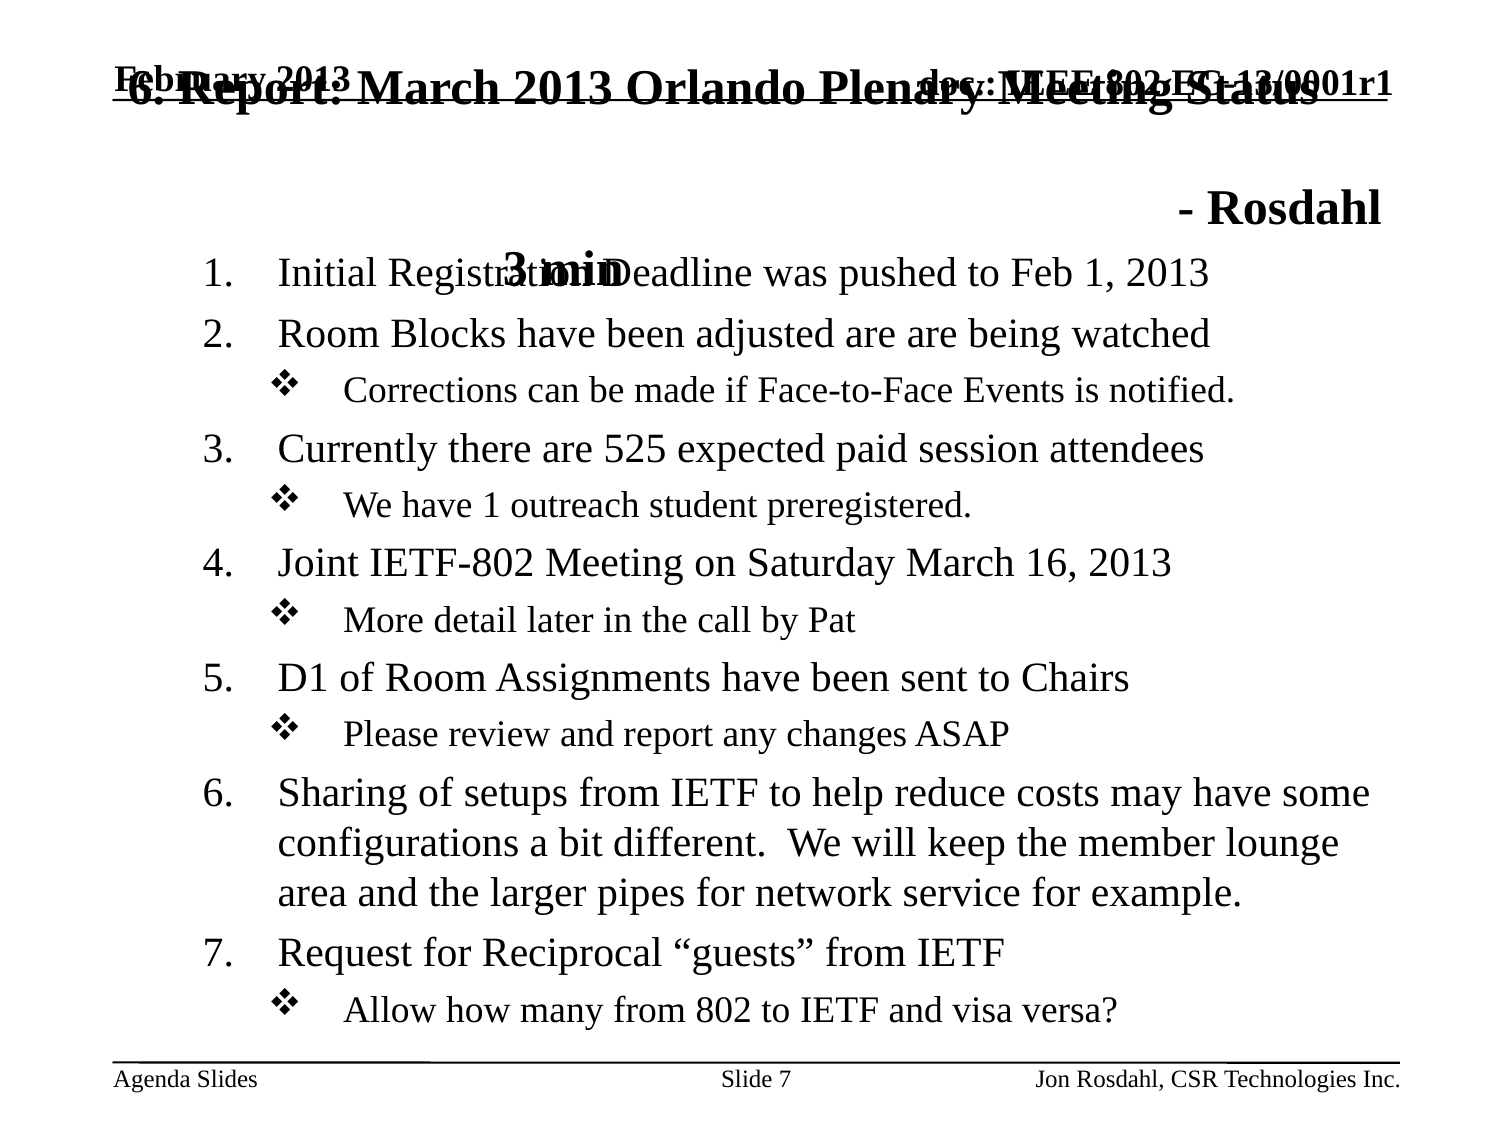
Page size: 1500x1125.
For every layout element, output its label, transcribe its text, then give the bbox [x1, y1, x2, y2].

title 6. Report: March 2013 Orlando Plenary Meeting Status - Rosdahl 3 min [112, 99, 1413, 251]
footer Jon Rosdahl, CSR Technologies Inc. [878, 1061, 1402, 1093]
list Initial Registration Deadline was pushed to Feb 1, 2013 Room Blocks have been adjusted are are being watched Corrections can be made if Face-to-Face Events is notified. Currently there are 525 expected paid session attendees We have 1 outreach student preregistered. Joint IETF-802 Meeting on Saturday March 16, 2013 More detail later in the call by Pat D1 of Room Assignments have been sent to Chairs Please review and report any changes ASAP Sharing of setups from IETF to help reduce costs may have some configurations a bit different. We will keep the member lounge area and the larger pipes for network service for example. Request for Reciprocal “guests” from IETF Allow how many from 802 to IETF and visa versa? [112, 237, 1388, 1051]
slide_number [114, 54, 423, 100]
slide_number Slide 7 [712, 1061, 800, 1123]
